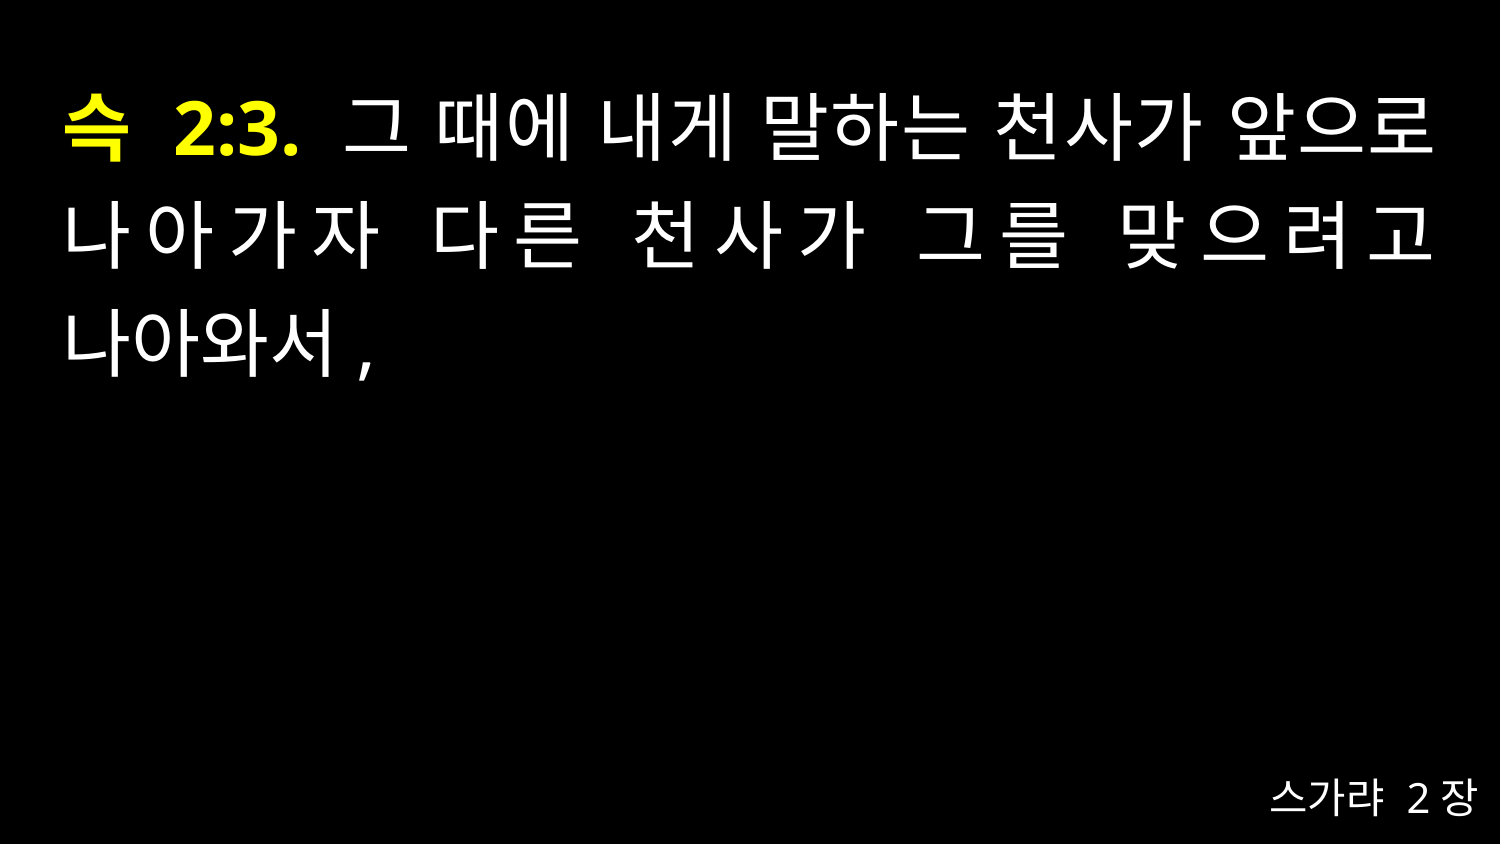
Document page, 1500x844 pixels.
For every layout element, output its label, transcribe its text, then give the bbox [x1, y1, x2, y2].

title 슥 2:3. 그 때에 내게 말하는 천사가 앞으로 나아가자 다른 천사가 그를 맞으려고 나아와서, [0, 0, 1500, 844]
subtitle 스가랴 2장 [916, 770, 1500, 844]
